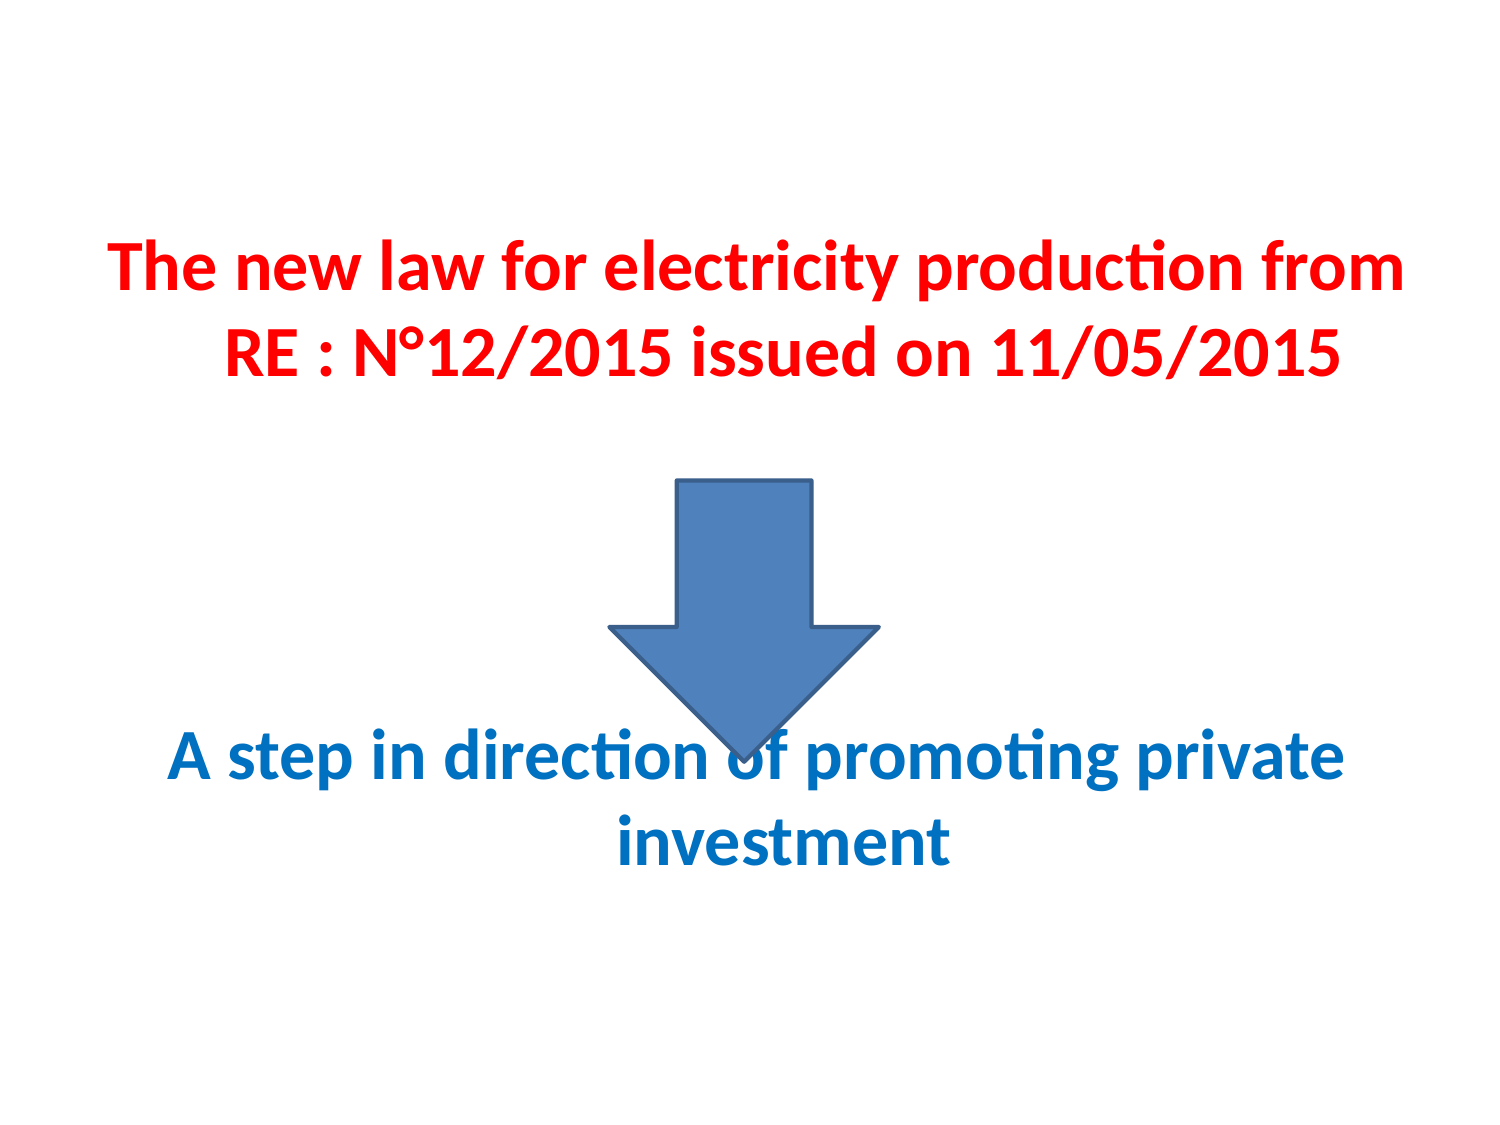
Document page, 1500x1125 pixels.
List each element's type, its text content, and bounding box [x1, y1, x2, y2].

list The new law for electricity production from RE : N°12/2015 issued on 11/05/2015 A step in direction of promoting private investment [82, 210, 1432, 954]
text_box [607, 478, 881, 764]
